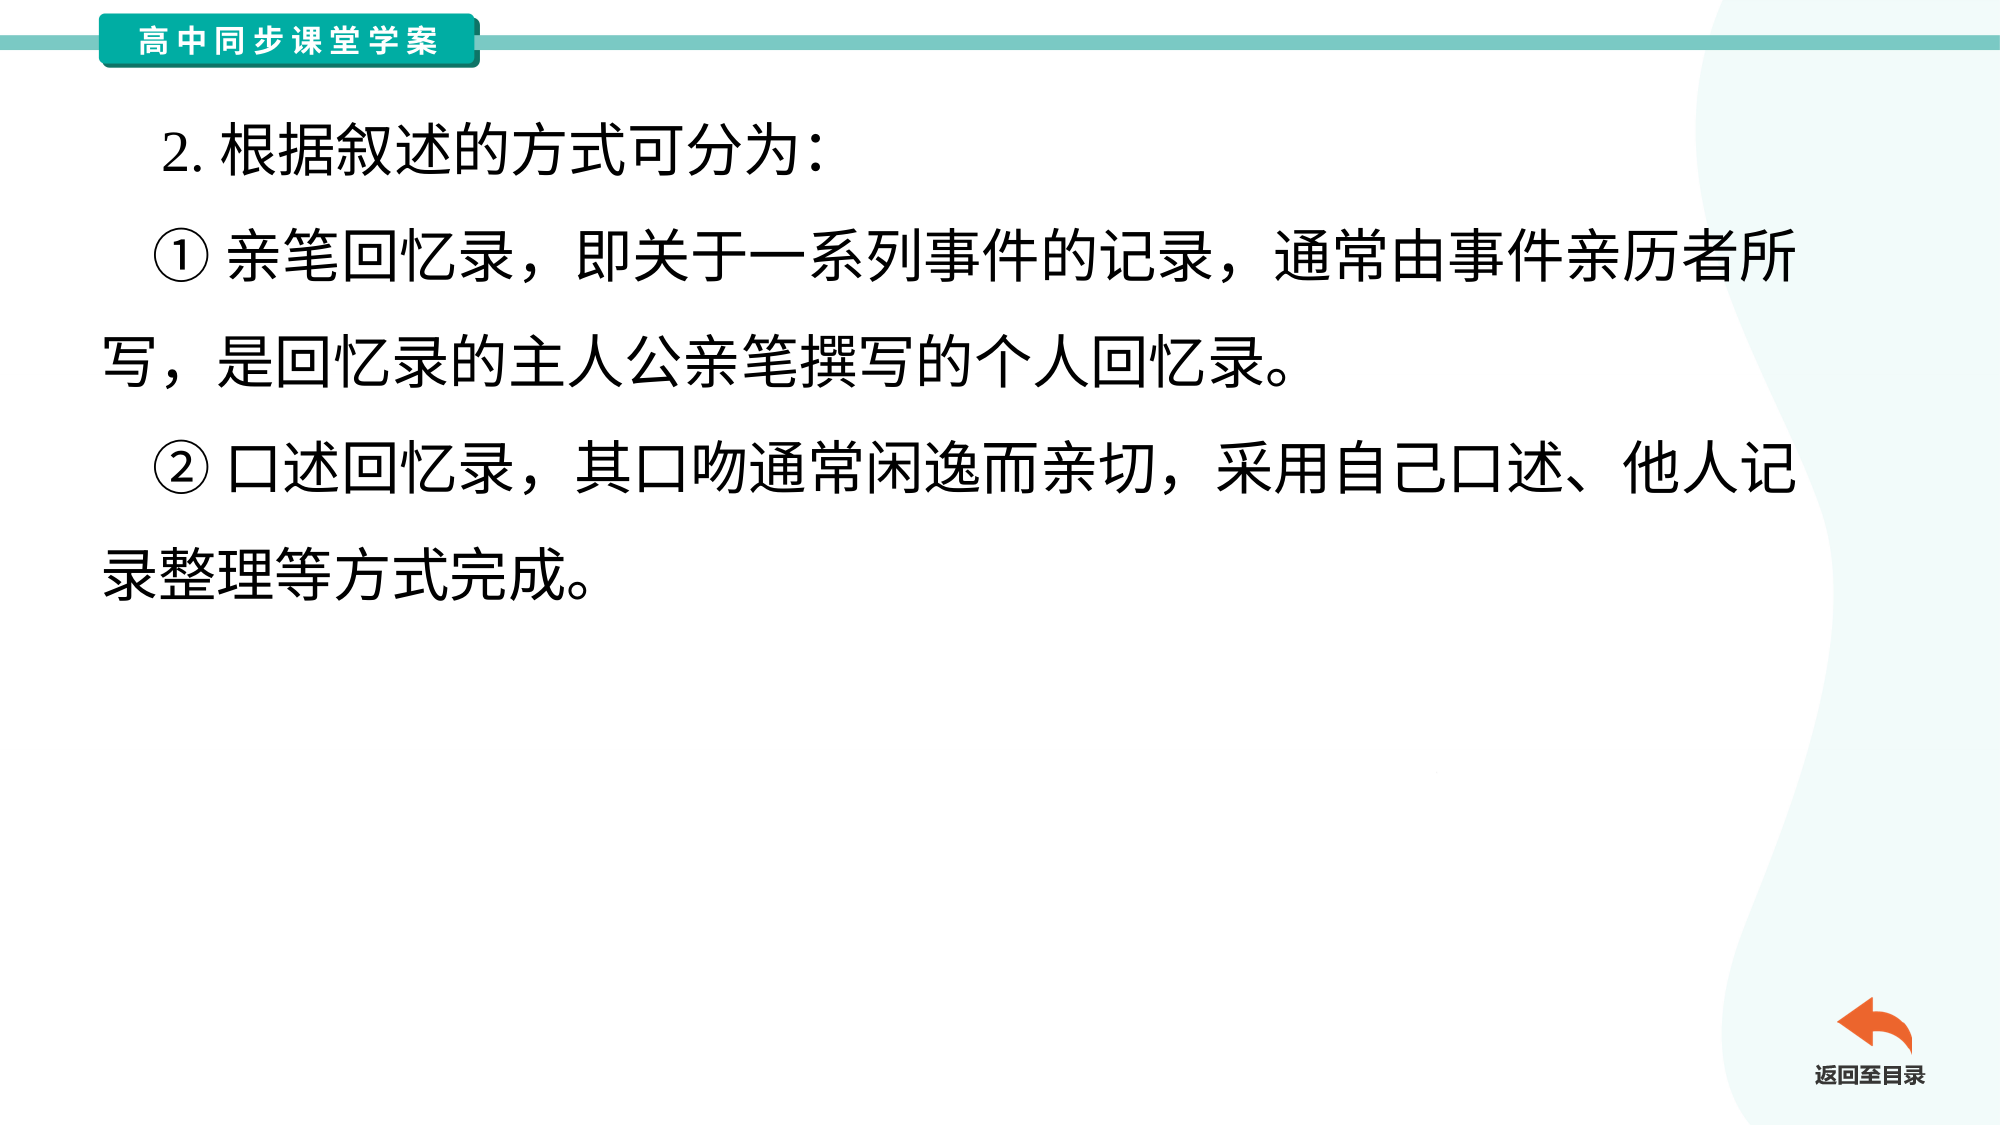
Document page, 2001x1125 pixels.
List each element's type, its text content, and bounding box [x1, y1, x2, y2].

picture [0, 0, 2000, 1125]
text_box 2.根据叙述的方式可分为： ①亲笔回忆录，即关于一系列事件的记录，通常由事件亲历者所 写，是回忆录的主人公亲笔撰写的个人回忆录。 ②口述回忆录，其口吻通常闲逸而亲切，采用自己口述、他人记 录整理等方式完成。 [100, 76, 1899, 608]
